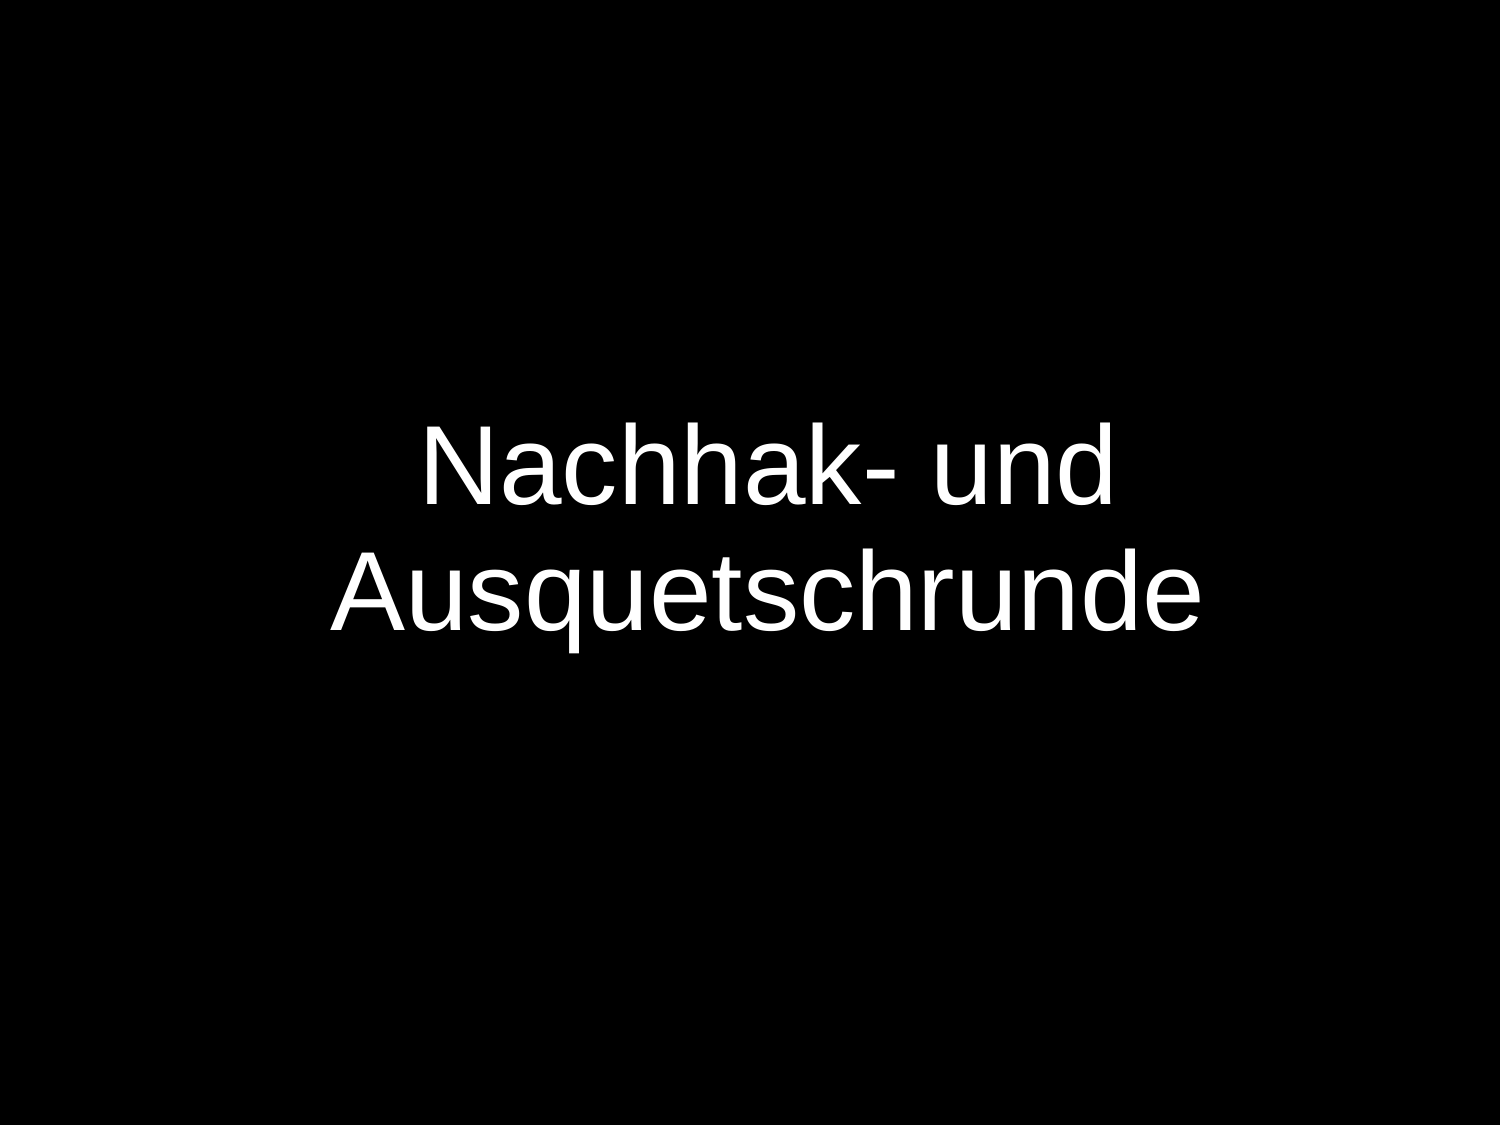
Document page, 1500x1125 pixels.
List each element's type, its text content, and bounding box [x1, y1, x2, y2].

text_box Nachhak- und Ausquetschrunde [76, 397, 1460, 663]
